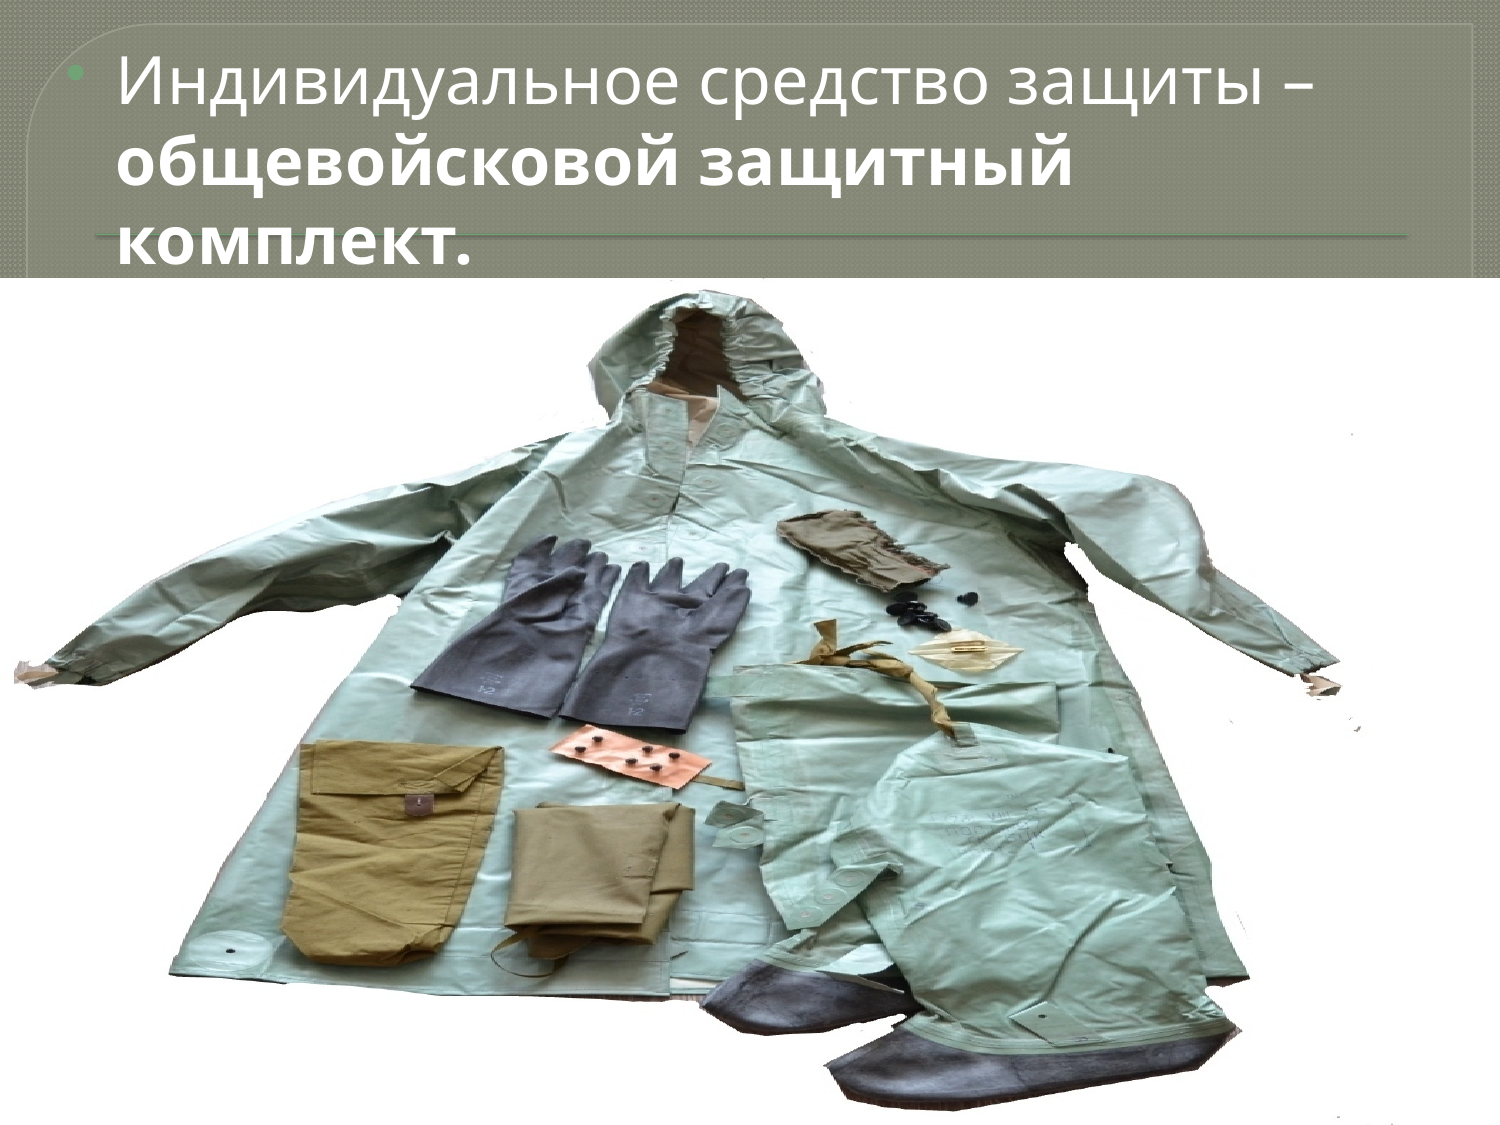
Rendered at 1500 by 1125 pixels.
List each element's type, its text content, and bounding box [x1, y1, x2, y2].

list Индивидуальное средство защиты – общевойсковой защитный комплект. [53, 30, 1425, 278]
picture [0, 278, 1500, 1125]
